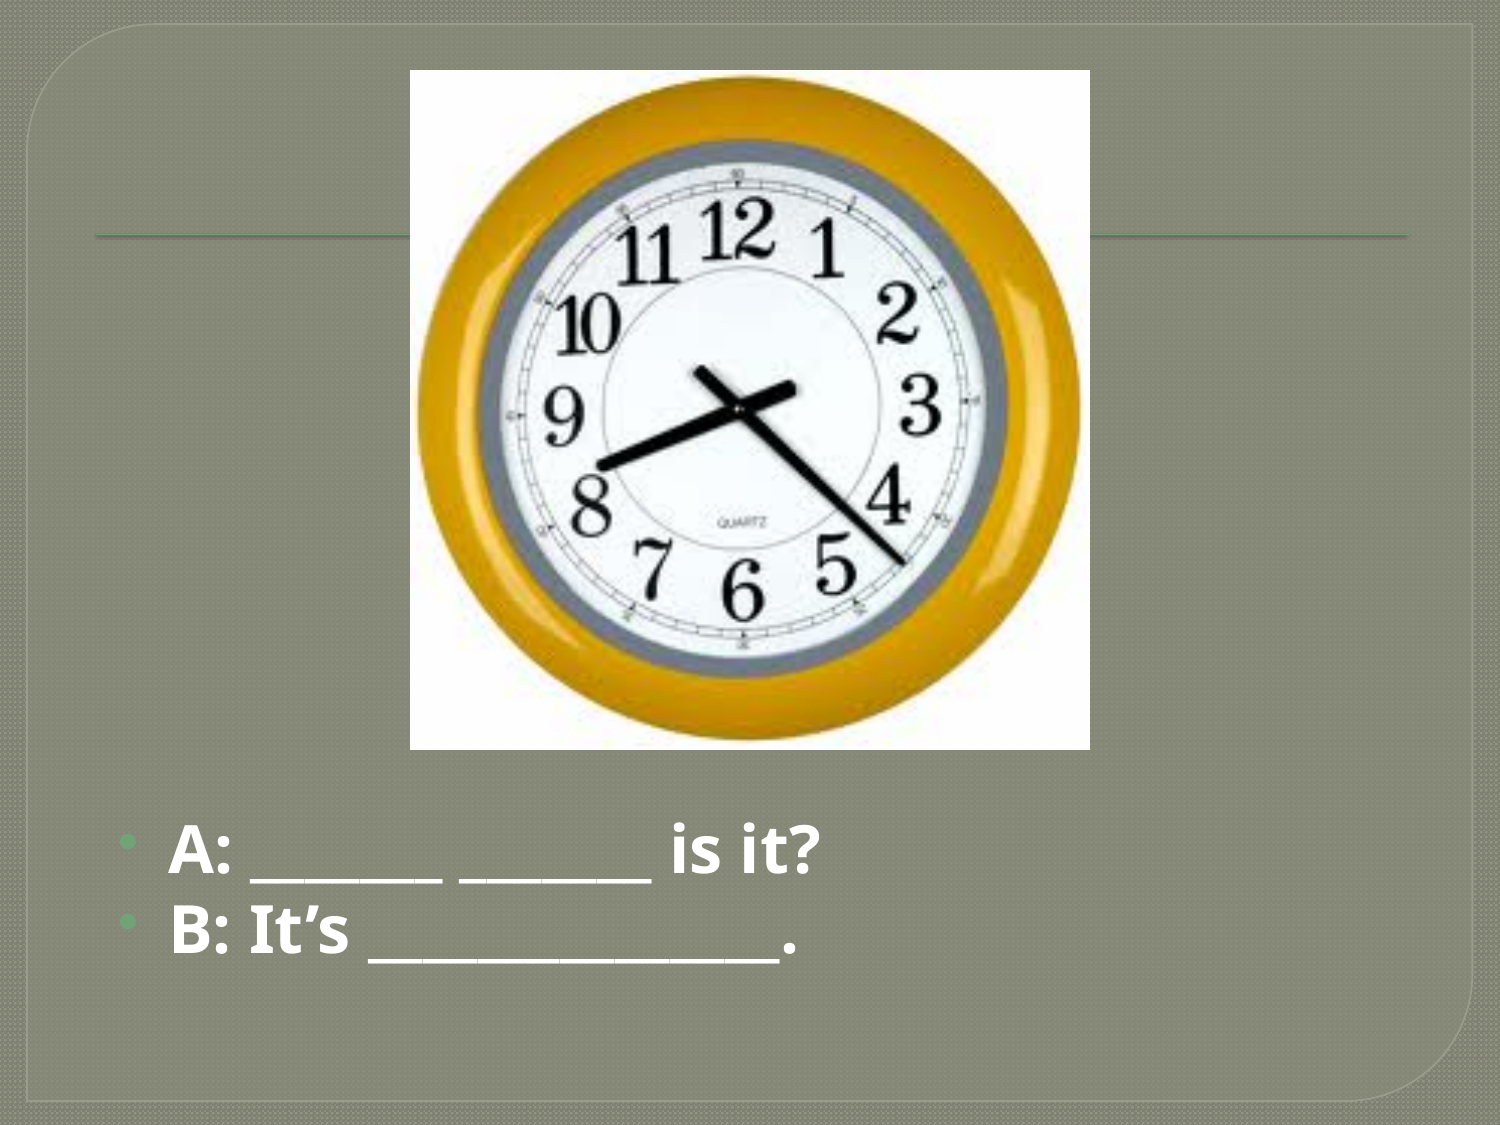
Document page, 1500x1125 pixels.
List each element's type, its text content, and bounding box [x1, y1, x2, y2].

list A: _______ _______ is it? B: It’s _______________. [105, 799, 1456, 1125]
picture [409, 70, 1091, 751]
